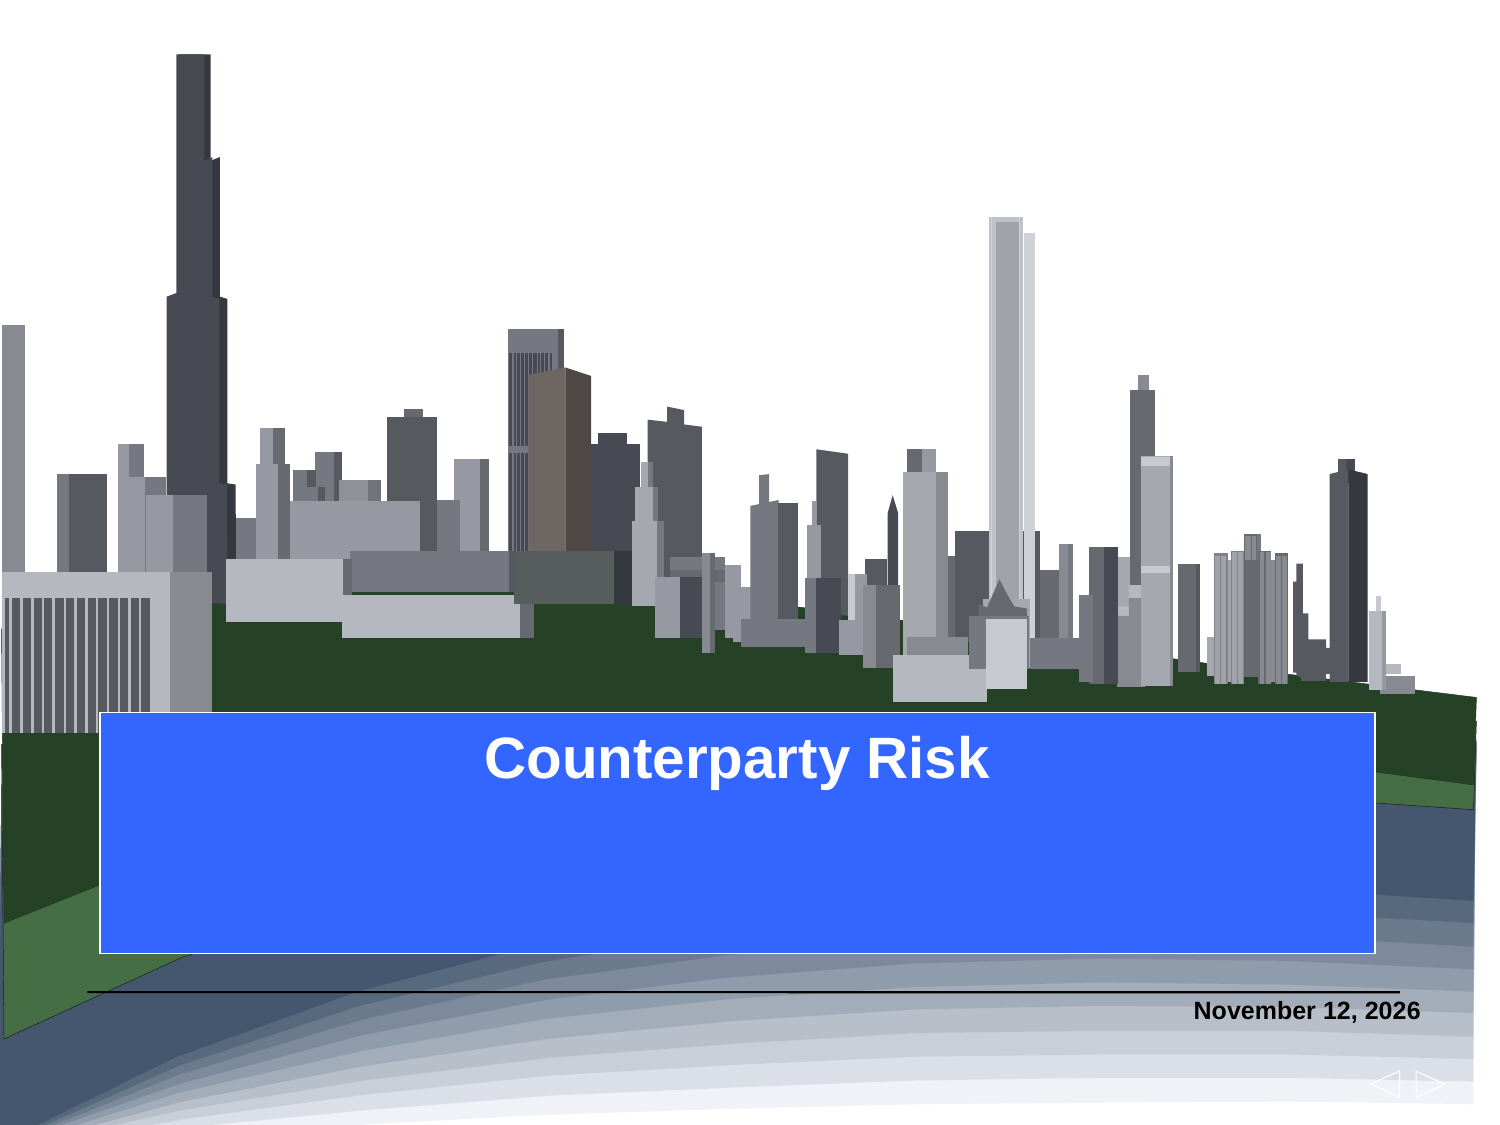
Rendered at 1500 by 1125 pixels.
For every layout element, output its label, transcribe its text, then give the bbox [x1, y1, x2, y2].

title Counterparty Risk [99, 712, 1376, 954]
